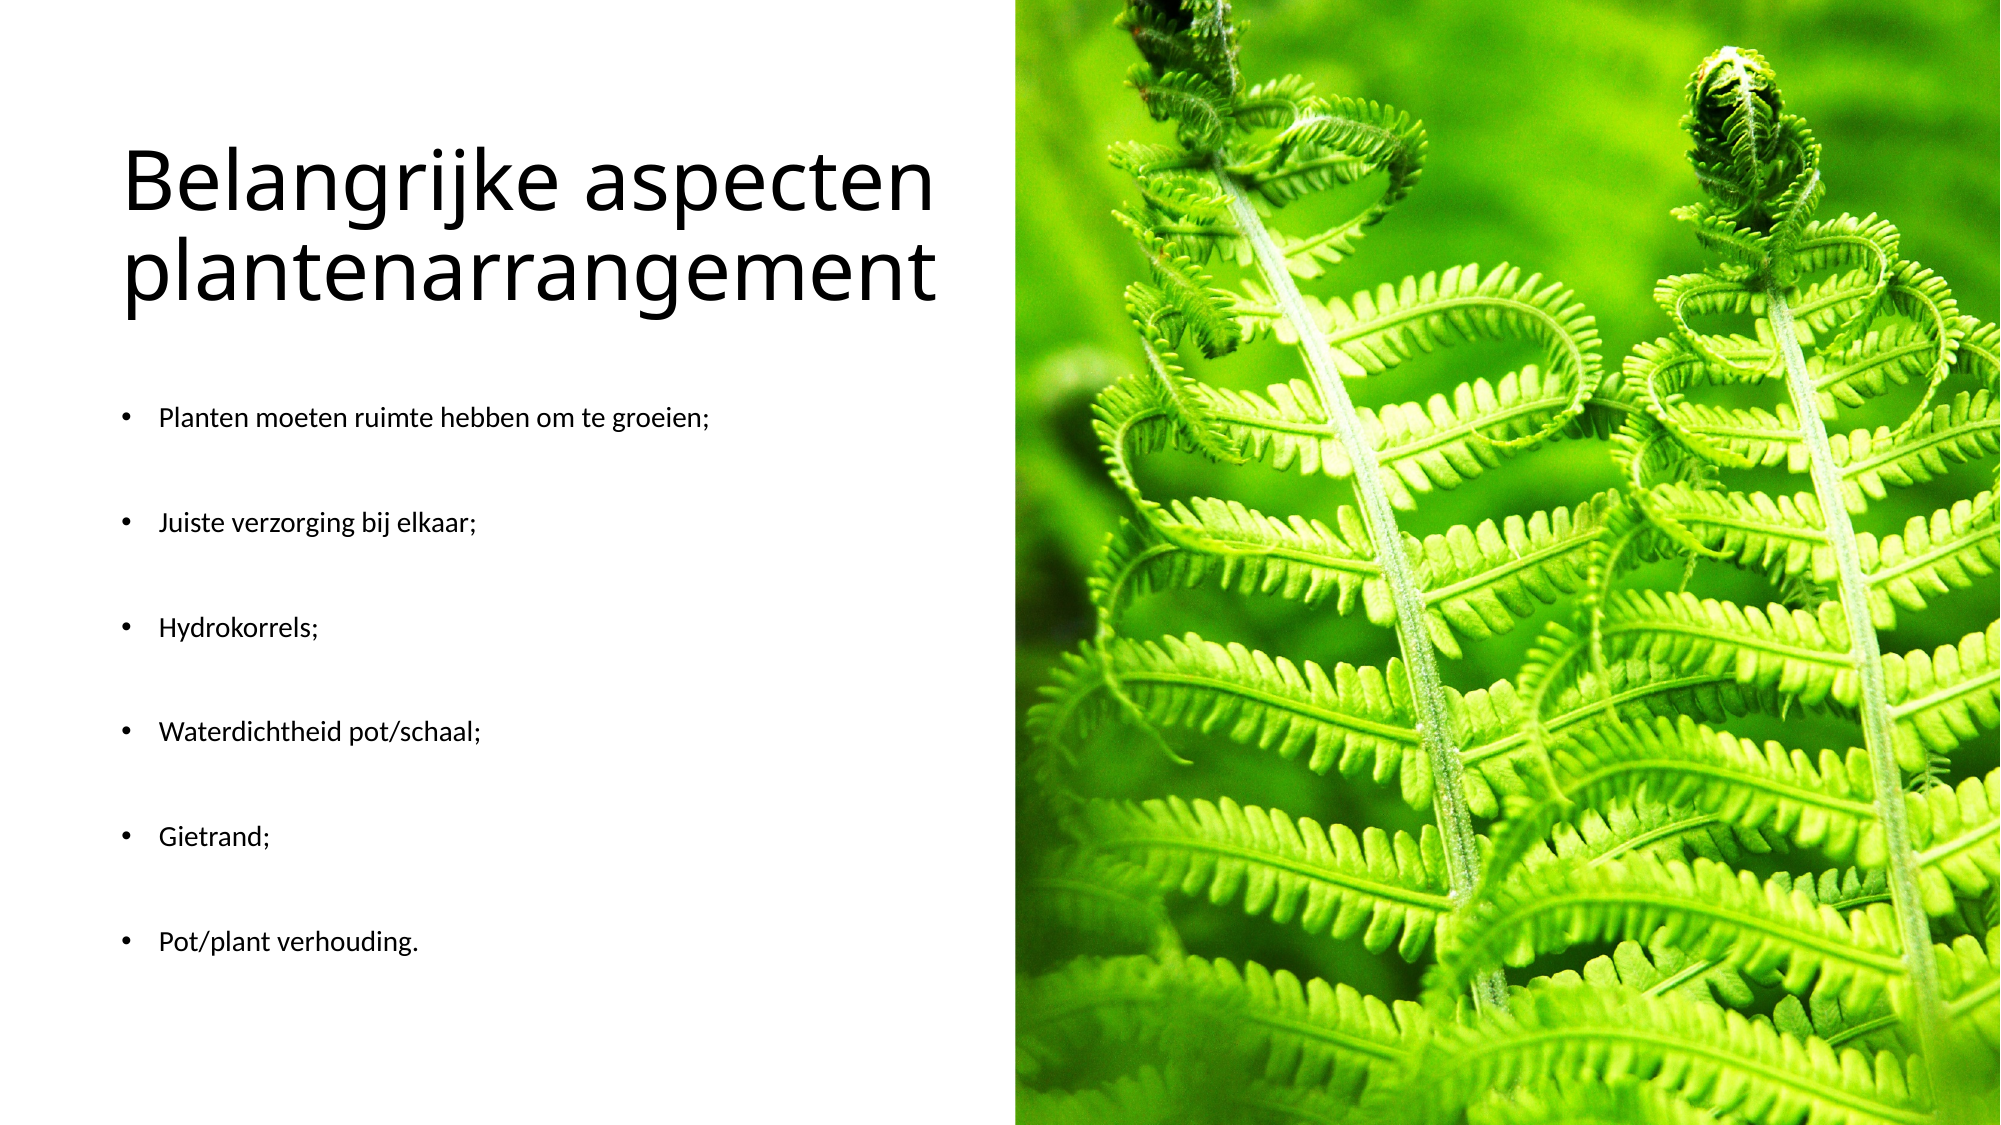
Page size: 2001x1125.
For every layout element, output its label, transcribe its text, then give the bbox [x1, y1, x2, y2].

list Planten moeten ruimte hebben om te groeien; Juiste verzorging bij elkaar; Hydrokorrels; Waterdichtheid pot/schaal; Gietrand; Pot/plant verhouding. [106, 394, 957, 1006]
text_box [0, 0, 1015, 1125]
title Belangrijke aspecten plantenarrangement [106, 91, 957, 366]
picture [1015, 0, 2000, 1125]
